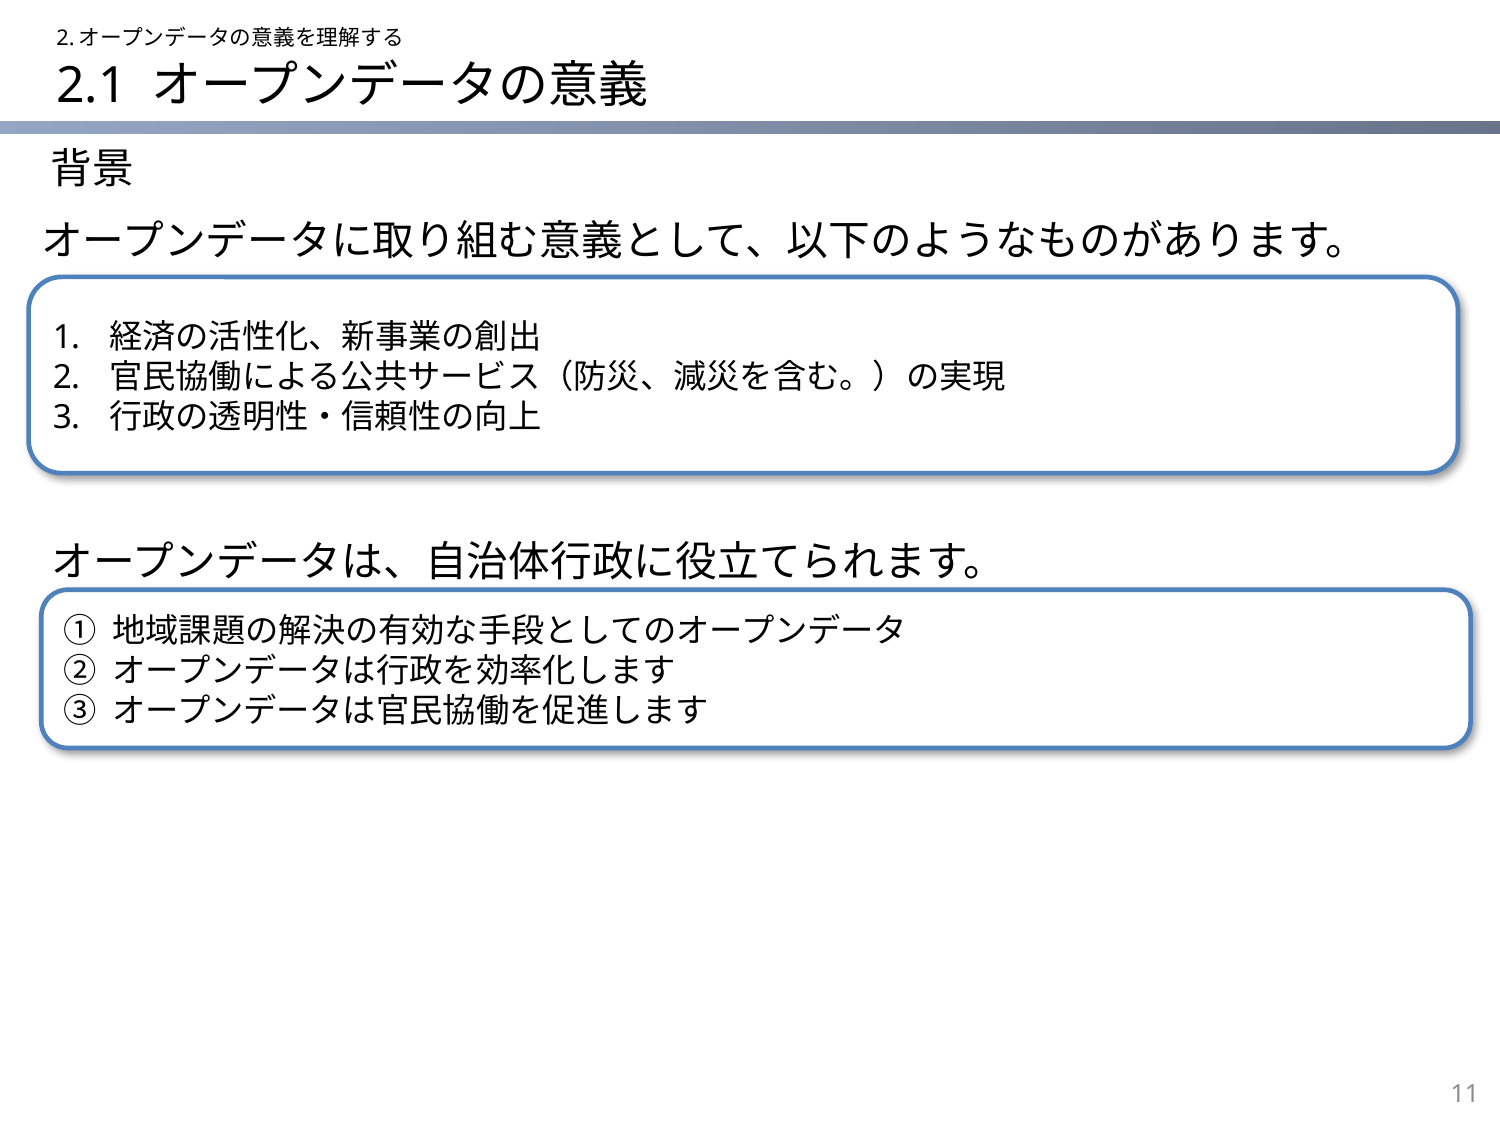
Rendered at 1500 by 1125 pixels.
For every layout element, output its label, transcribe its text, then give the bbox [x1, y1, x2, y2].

text_box 背景 [34, 137, 491, 198]
text_box ① 地域課題の解決の有効な手段としてのオープンデータ ② オープンデータは行政を効率化します ③ オープンデータは官民協働を促進します [40, 588, 1472, 750]
text_box オープンデータは、自治体行政に役立てられます。 [36, 530, 1405, 591]
text_box 経済の活性化、新事業の創出 官民協働による公共サービス（防災、減災を含む。）の実現 行政の透明性・信頼性の向上 [27, 275, 1459, 475]
slide_number 10 [1411, 1070, 1495, 1118]
text_box オープンデータに取り組む意義として、以下のようなものがあります。 [25, 208, 1394, 269]
title 2.1 オープンデータの意義 [41, 58, 1471, 122]
text_box 2.オープンデータの意義を理解する [41, 19, 1471, 58]
